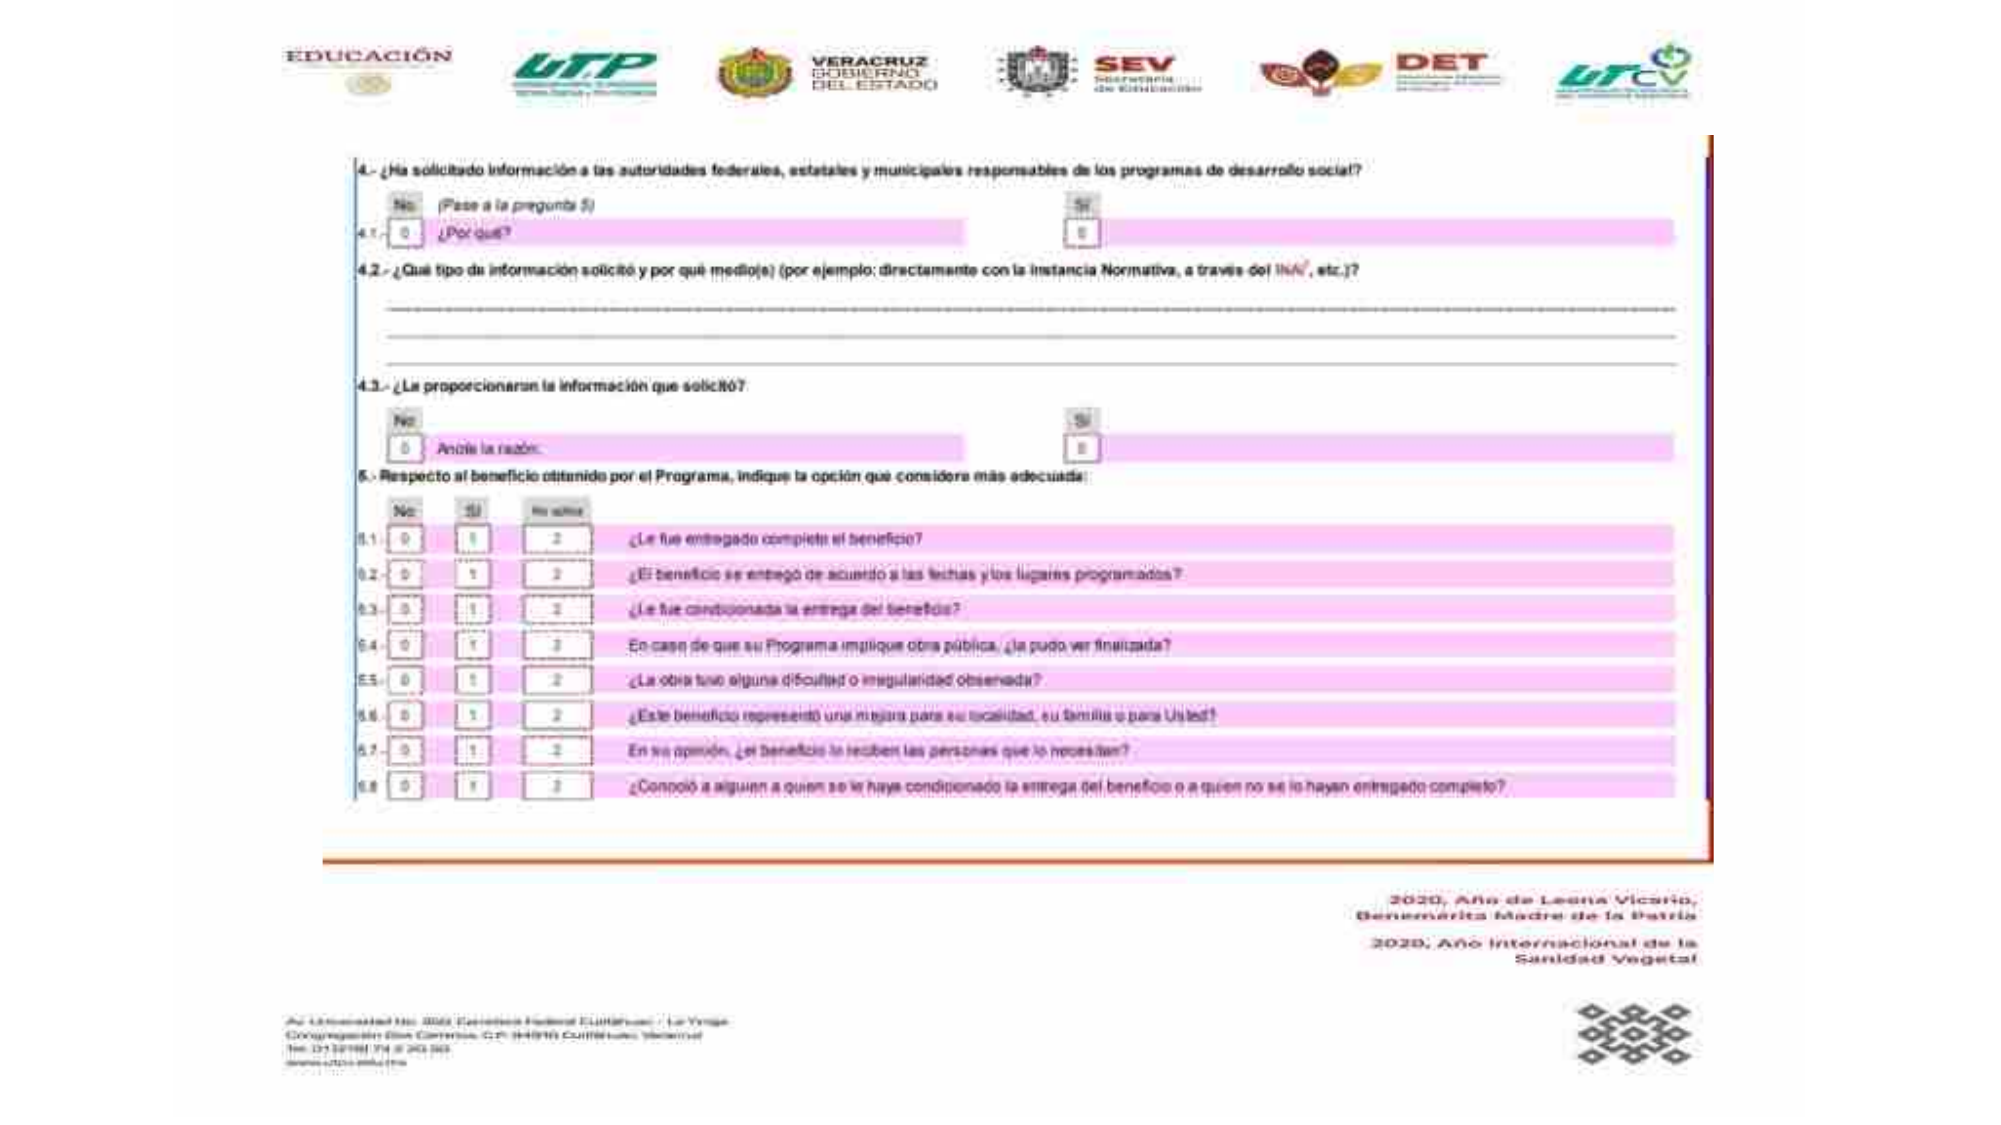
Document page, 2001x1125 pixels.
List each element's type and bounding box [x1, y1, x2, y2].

picture [173, 0, 1805, 1117]
